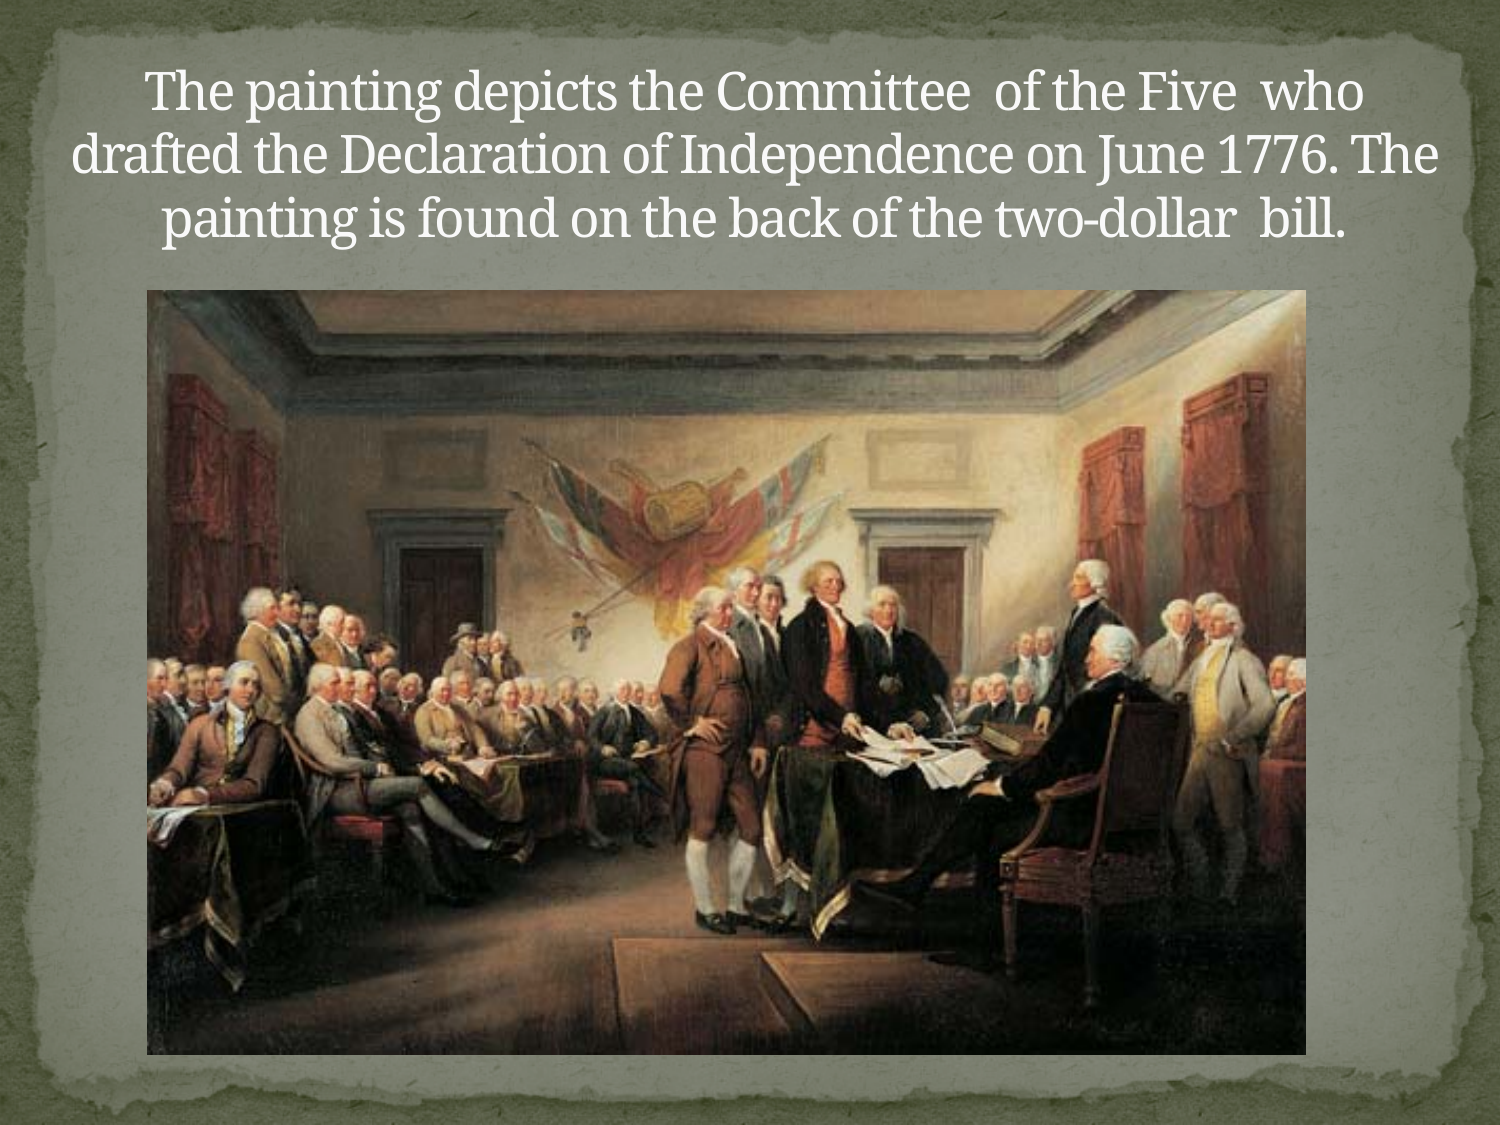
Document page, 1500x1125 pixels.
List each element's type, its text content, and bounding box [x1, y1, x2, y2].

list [150, 293, 1304, 1053]
title The painting depicts the Committee of the Five who drafted the Declaration of Independence on June 1776. The painting is found on the back of the two-dollar bill. [49, 7, 1459, 256]
